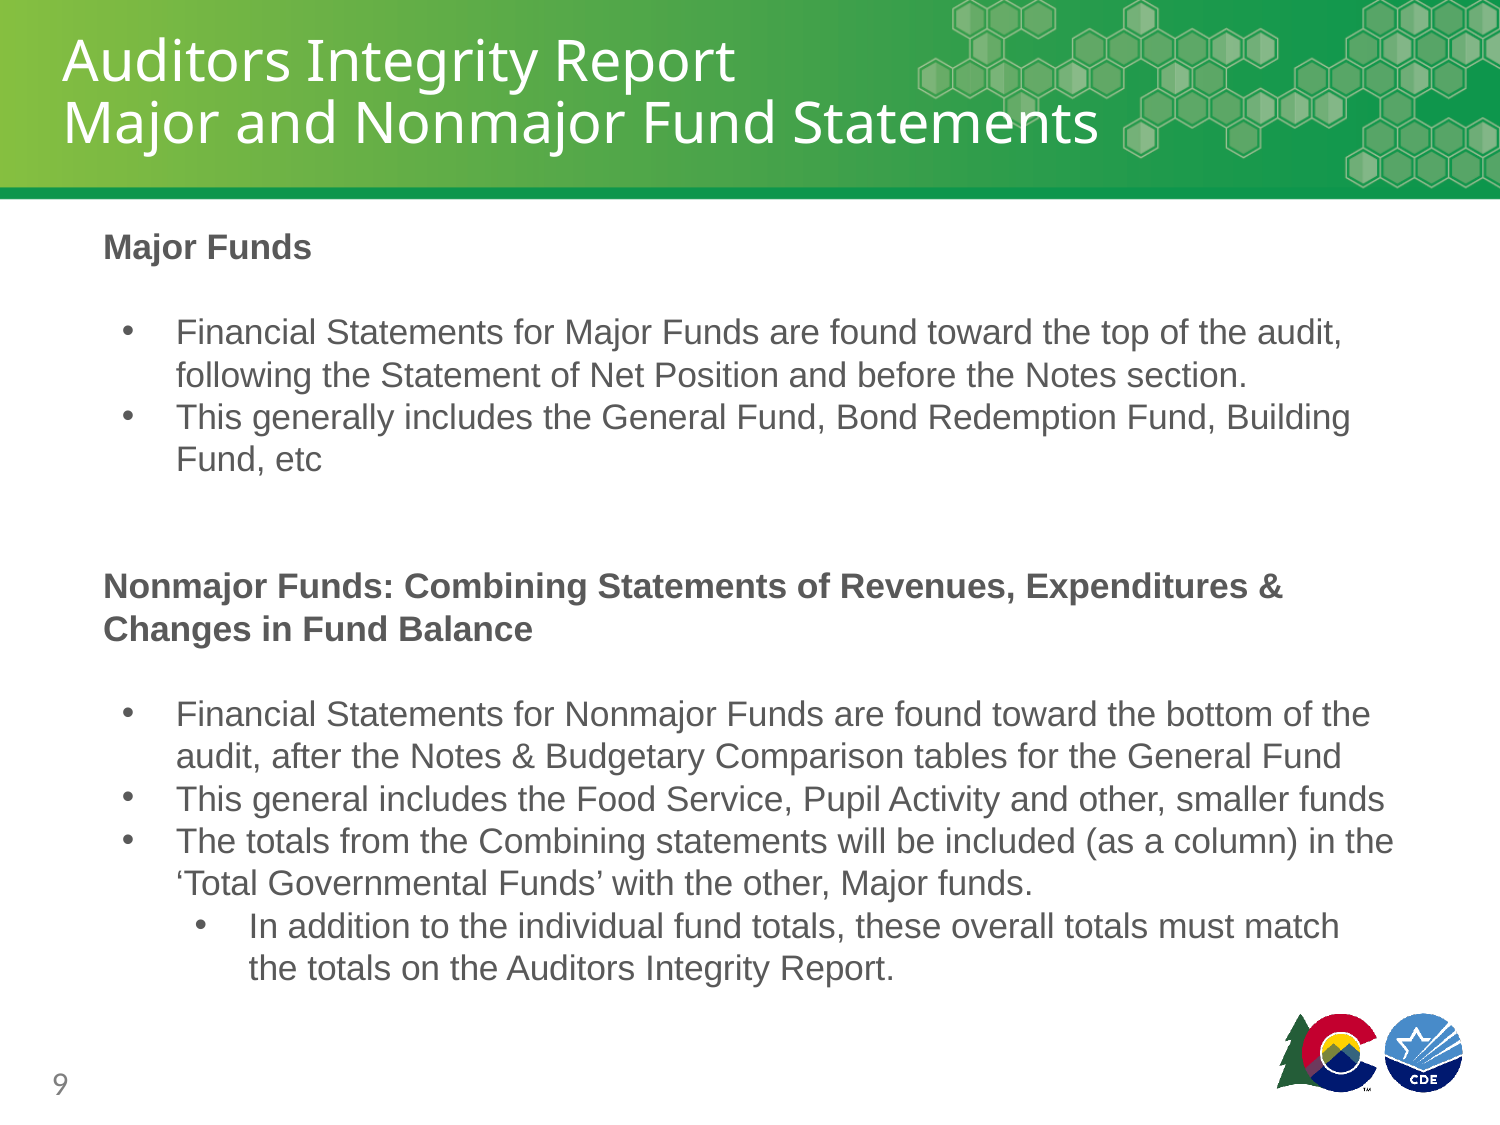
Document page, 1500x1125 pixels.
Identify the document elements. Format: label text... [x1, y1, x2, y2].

list Major Funds Financial Statements for Major Funds are found toward the top of the audit, following the Statement of Net Position and before the Notes section. This generally includes the General Fund, Bond Redemption Fund, Building Fund, etc Nonmajor Funds: Combining Statements of Revenues, Expenditures & Changes in Fund Balance Financial Statements for Nonmajor Funds are found toward the bottom of the audit, after the Notes & Budgetary Comparison tables for the General Fund This general includes the Food Service, Pupil Activity and other, smaller funds The totals from the Combining statements will be included (as a column) in the ‘Total Governmental Funds’ with the other, Major funds. In addition to the individual fund totals, these overall totals must match the totals on the Auditors Integrity Report. [103, 224, 1397, 1067]
picture [1275, 1012, 1463, 1093]
slide_number 9 [36, 1054, 375, 1115]
picture [0, 0, 1500, 200]
title Auditors Integrity Report Major and Nonmajor Fund Statements [62, 31, 1407, 156]
